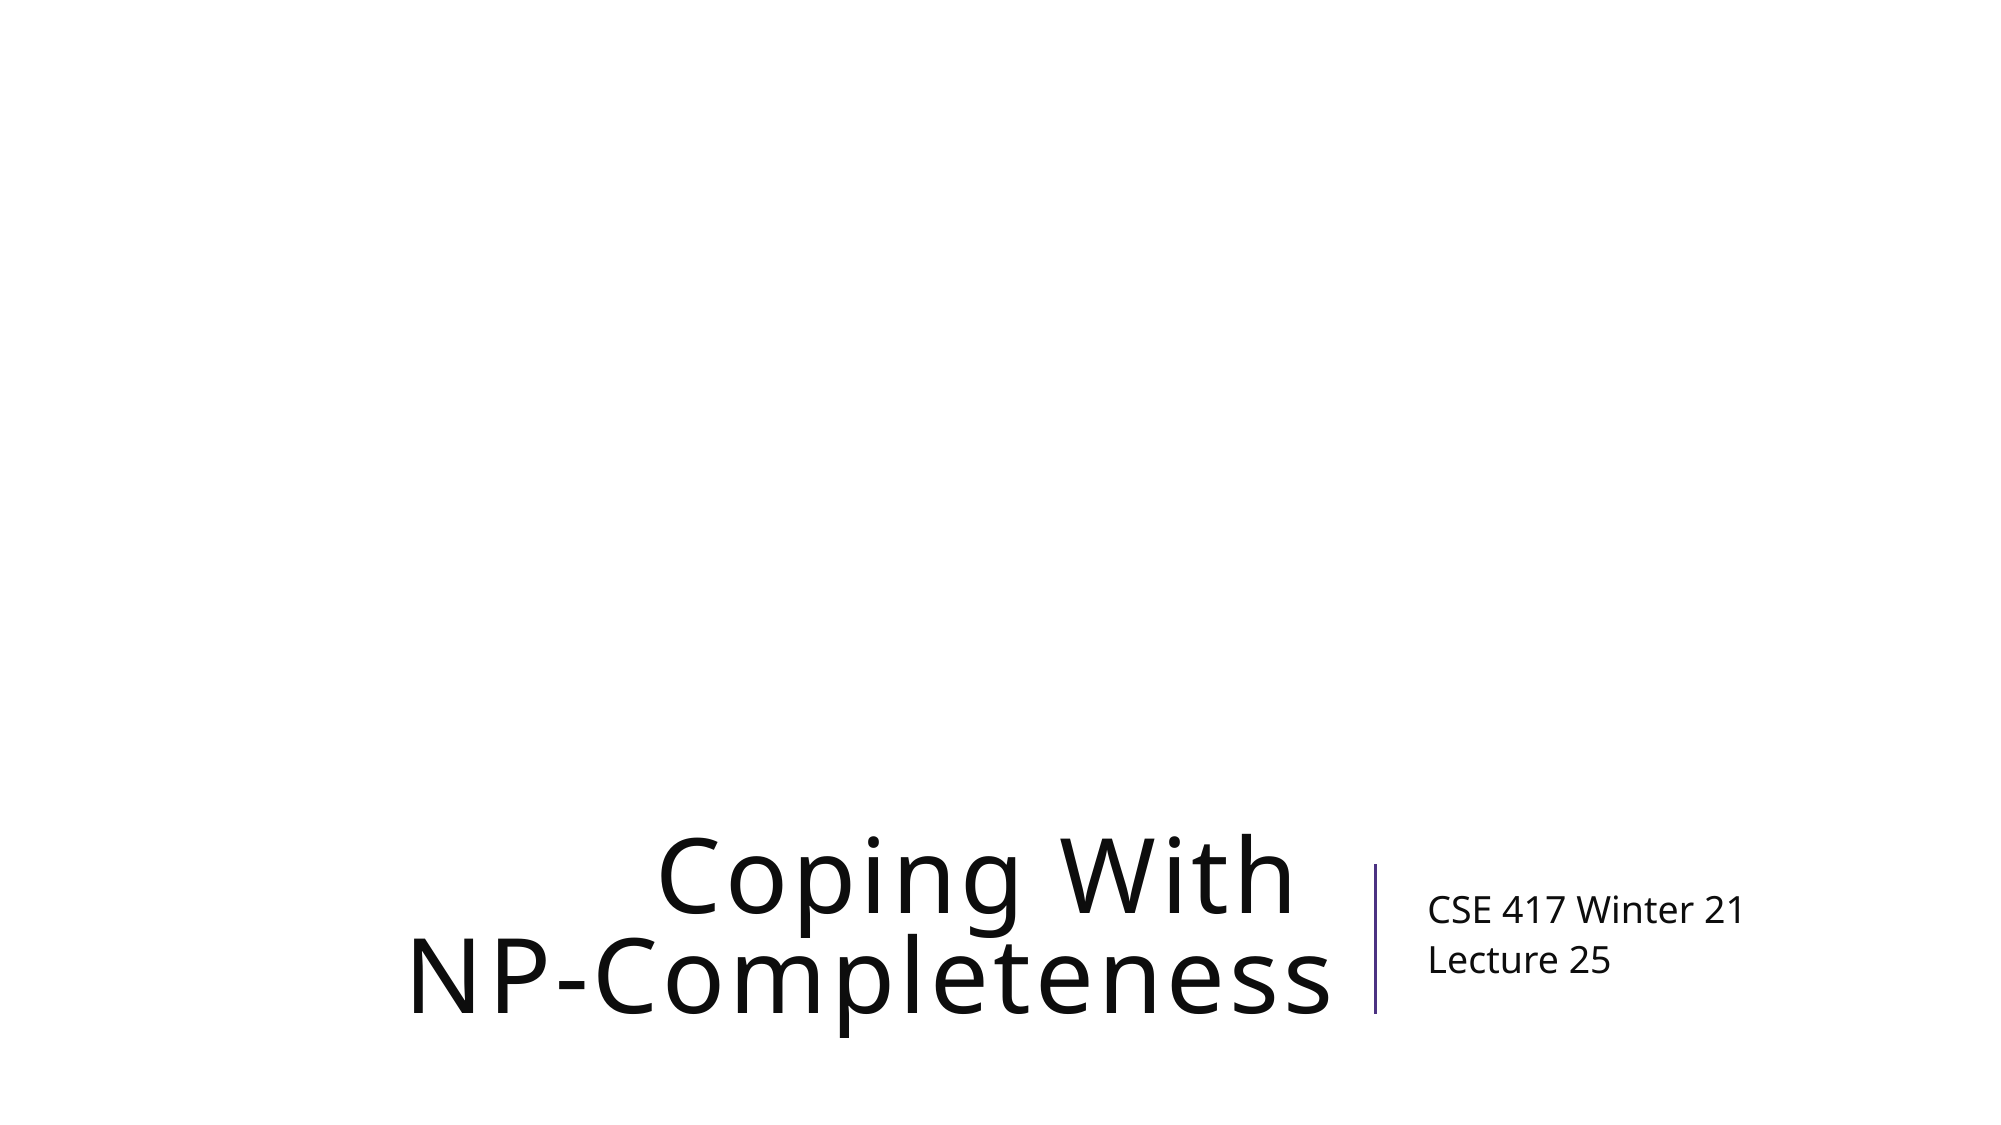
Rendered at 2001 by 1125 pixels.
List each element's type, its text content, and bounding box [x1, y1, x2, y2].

subtitle CSE 417 Winter 21 Lecture 25 [1412, 813, 1938, 1054]
title Coping With NP-Completeness [75, 813, 1350, 1054]
